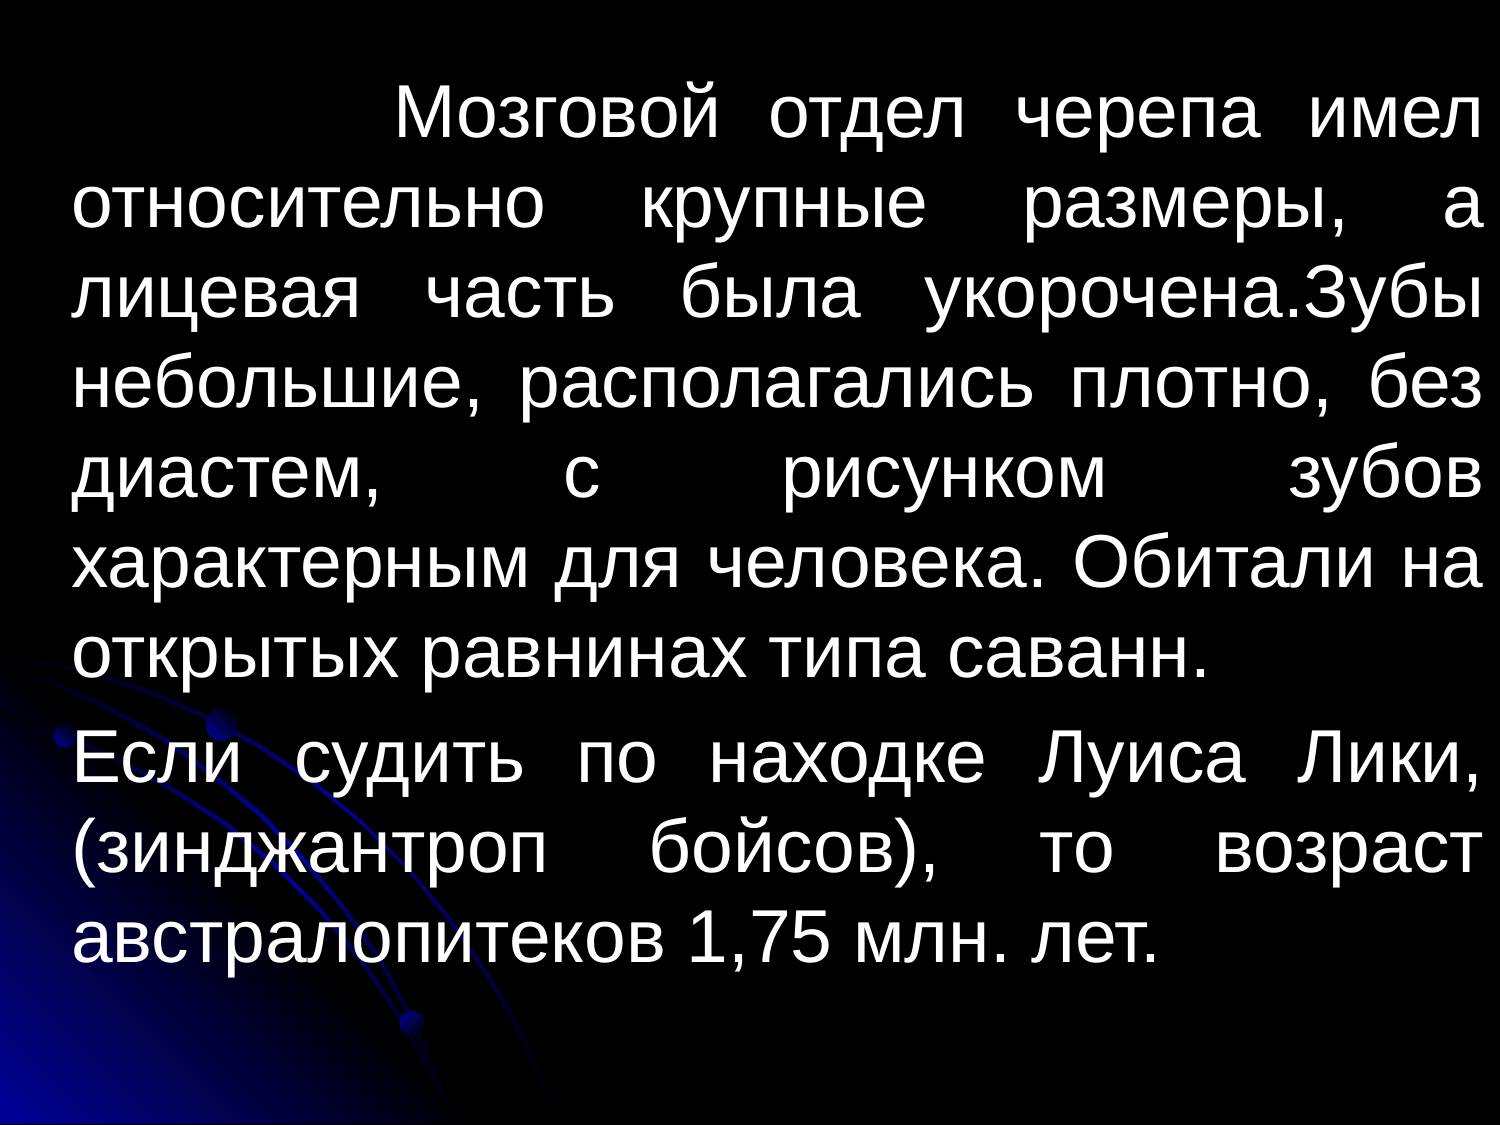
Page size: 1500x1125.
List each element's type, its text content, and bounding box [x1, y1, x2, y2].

list Мозговой отдел черепа имел относительно крупные размеры, а лицевая часть была укорочена.Зубы небольшие, располагались плотно, без диастем, с рисунком зубов характерным для человека. Обитали на открытых равнинах типа саванн. Если судить по находке Луиса Лики, (зинджантроп бойсов), то возраст австралопитеков 1,75 млн. лет. [0, 54, 1500, 1125]
